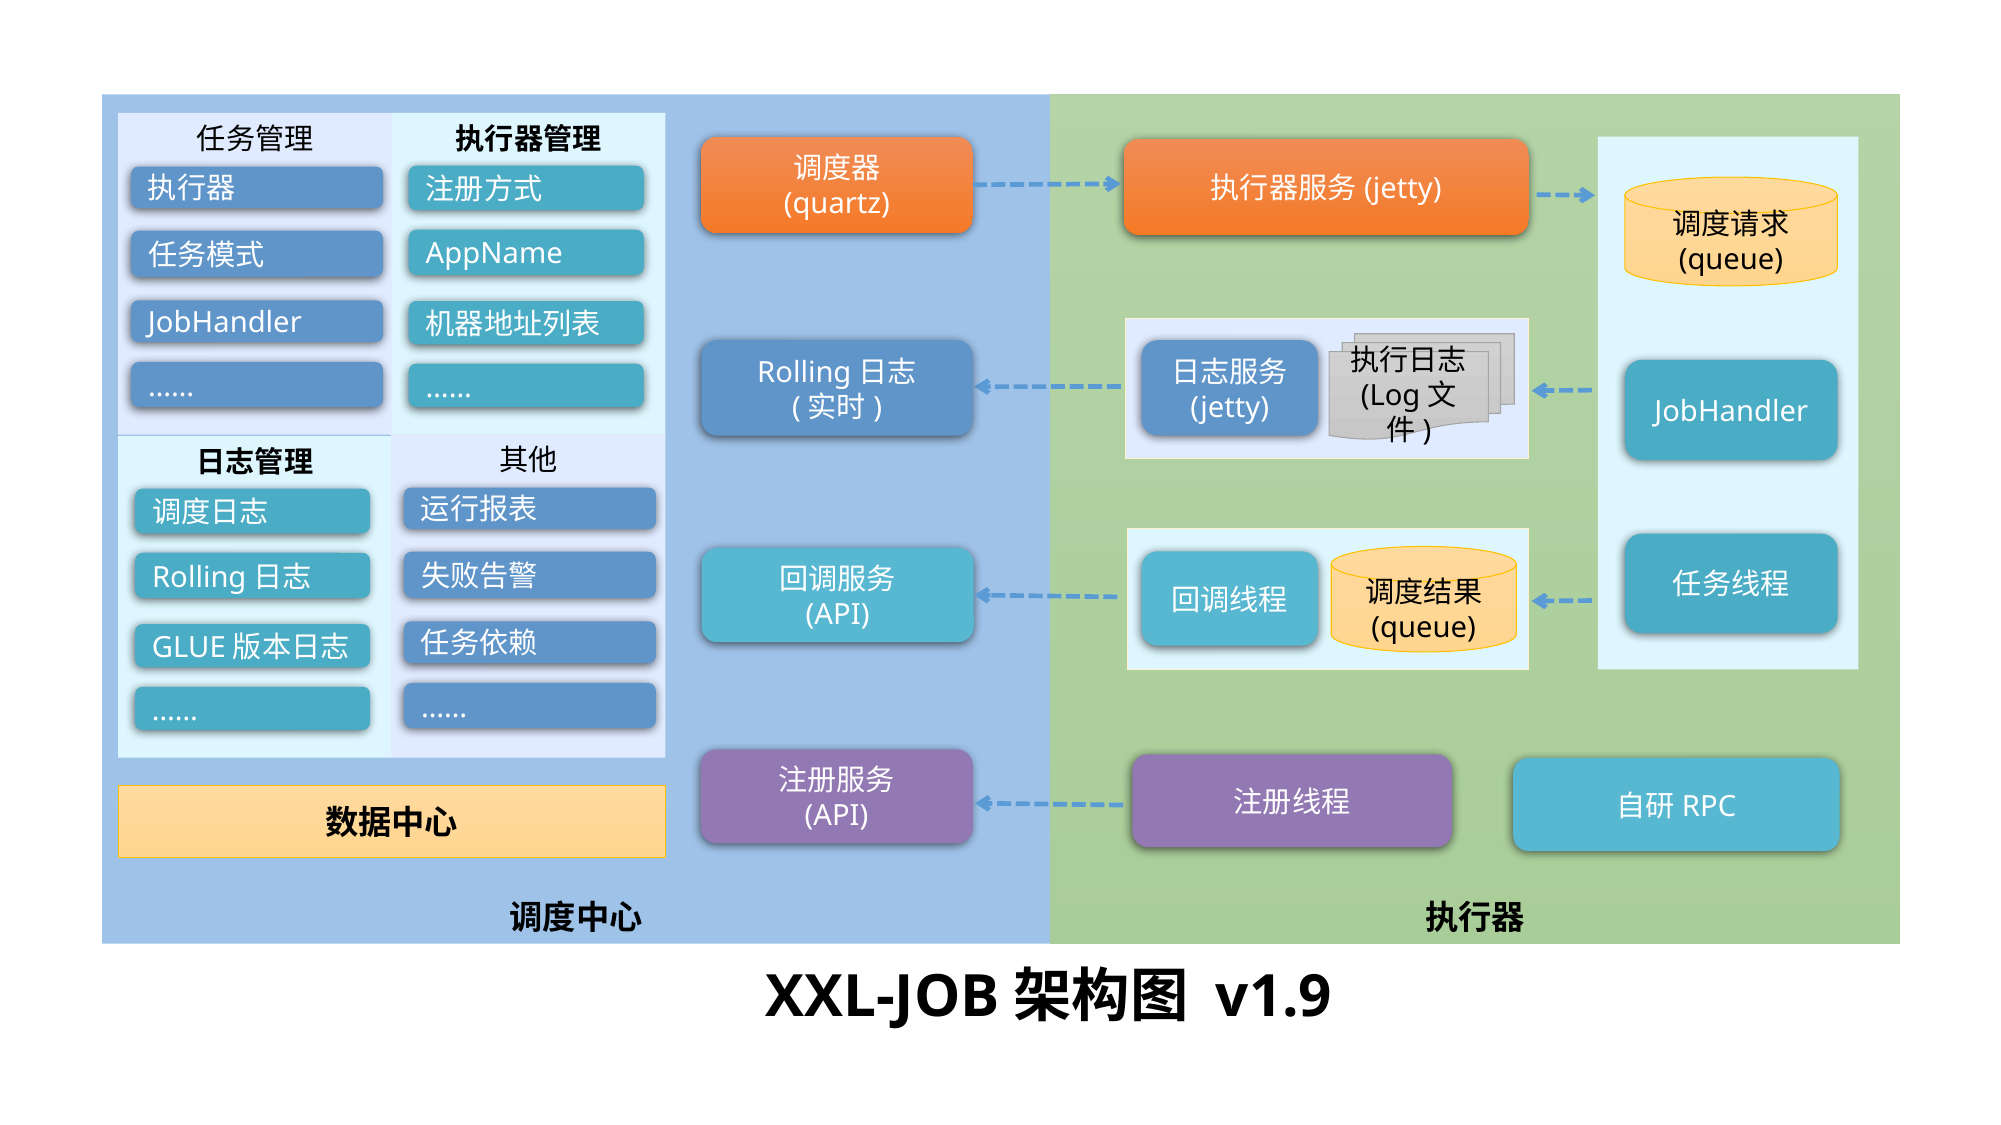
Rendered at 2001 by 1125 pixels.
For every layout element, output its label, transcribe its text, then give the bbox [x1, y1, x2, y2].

text_box 运行报表 [403, 487, 656, 529]
text_box JobHandler [131, 300, 384, 343]
text_box [1127, 528, 1529, 670]
text_box 调度日志 [135, 488, 371, 534]
text_box XXL-JOB架构图 v1.9 [744, 950, 1354, 1035]
text_box GLUE版本日志 [135, 624, 371, 668]
text_box 任务模式 [131, 230, 384, 277]
text_box Rolling日志 (实时) [701, 340, 973, 436]
text_box 任务依赖 [403, 621, 656, 664]
text_box 调度请求 (queue) [1624, 176, 1838, 287]
text_box 注册线程 [1132, 754, 1452, 848]
text_box 日志管理 [118, 435, 391, 758]
text_box 数据中心 [118, 785, 666, 858]
text_box 任务管理 [118, 112, 391, 435]
text_box 其他 [391, 433, 666, 758]
text_box 注册服务 (API) [700, 749, 973, 844]
text_box 调度结果 (queue) [1330, 545, 1517, 653]
text_box …… [131, 361, 384, 407]
text_box 执行日志 (Log文件) [1328, 333, 1515, 440]
text_box 调度中心 [101, 93, 1051, 945]
text_box 回调线程 [1141, 551, 1318, 646]
text_box [1597, 136, 1859, 670]
text_box 任务线程 [1625, 533, 1838, 634]
text_box 执行器 [131, 166, 384, 208]
text_box AppName [408, 229, 644, 275]
text_box 自研RPC [1513, 757, 1840, 852]
text_box 注册方式 [408, 165, 644, 211]
text_box …… [403, 682, 656, 728]
text_box [1125, 318, 1529, 459]
text_box 机器地址列表 [408, 301, 644, 345]
text_box JobHandler [1625, 359, 1838, 461]
text_box …… [408, 363, 644, 408]
text_box 失败告警 [403, 551, 656, 598]
text_box Rolling日志 [135, 552, 371, 598]
text_box 执行器服务(jetty) [1123, 138, 1529, 235]
text_box …… [135, 686, 371, 731]
text_box 执行器管理 [391, 112, 666, 433]
text_box 调度器 (quartz) [701, 136, 973, 233]
text_box 执行器 [1049, 94, 1900, 944]
text_box 日志服务 (jetty) [1141, 340, 1318, 436]
text_box 回调服务 (API) [701, 547, 974, 643]
